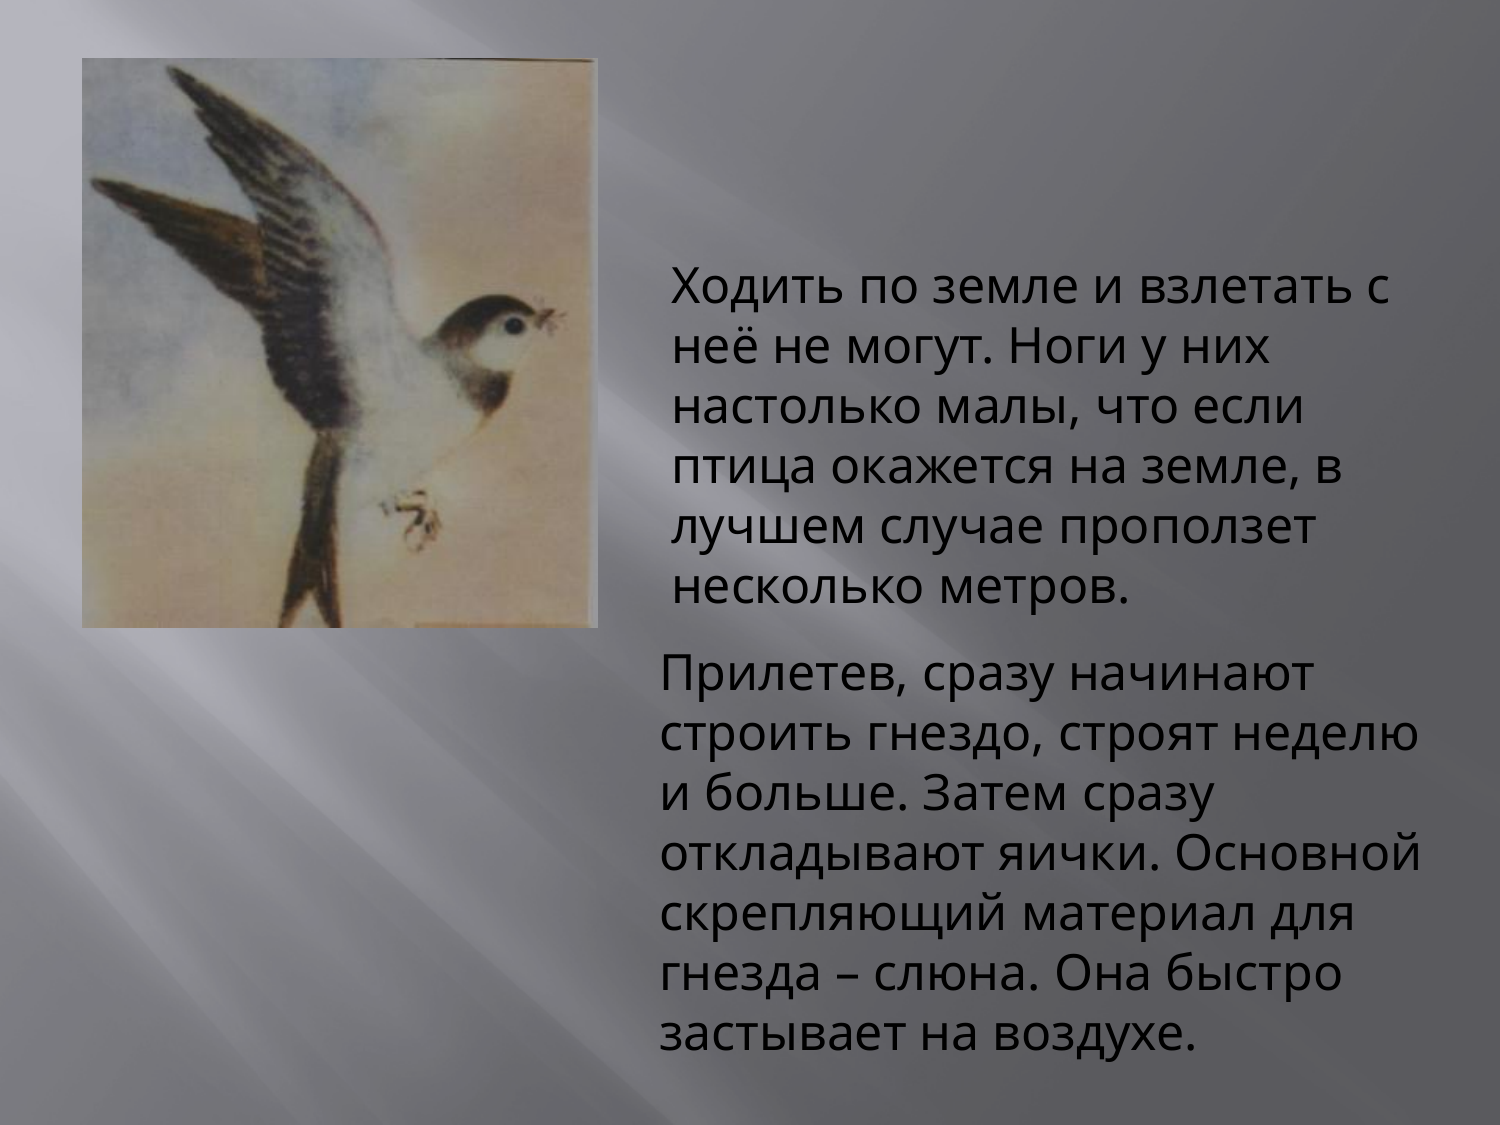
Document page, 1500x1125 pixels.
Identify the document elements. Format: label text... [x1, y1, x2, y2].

picture [81, 58, 598, 628]
text_box Ходить по земле и взлетать с неё не могут. Ноги у них настолько малы, что если птица окажется на земле, в лучшем случае проползет несколько метров. [656, 246, 1430, 621]
text_box Прилетев, сразу начинают строить гнездо, строят неделю и больше. Затем сразу откладывают яички. Основной скрепляющий материал для гнезда – слюна. Она быстро застывает на воздухе. [644, 632, 1453, 1068]
